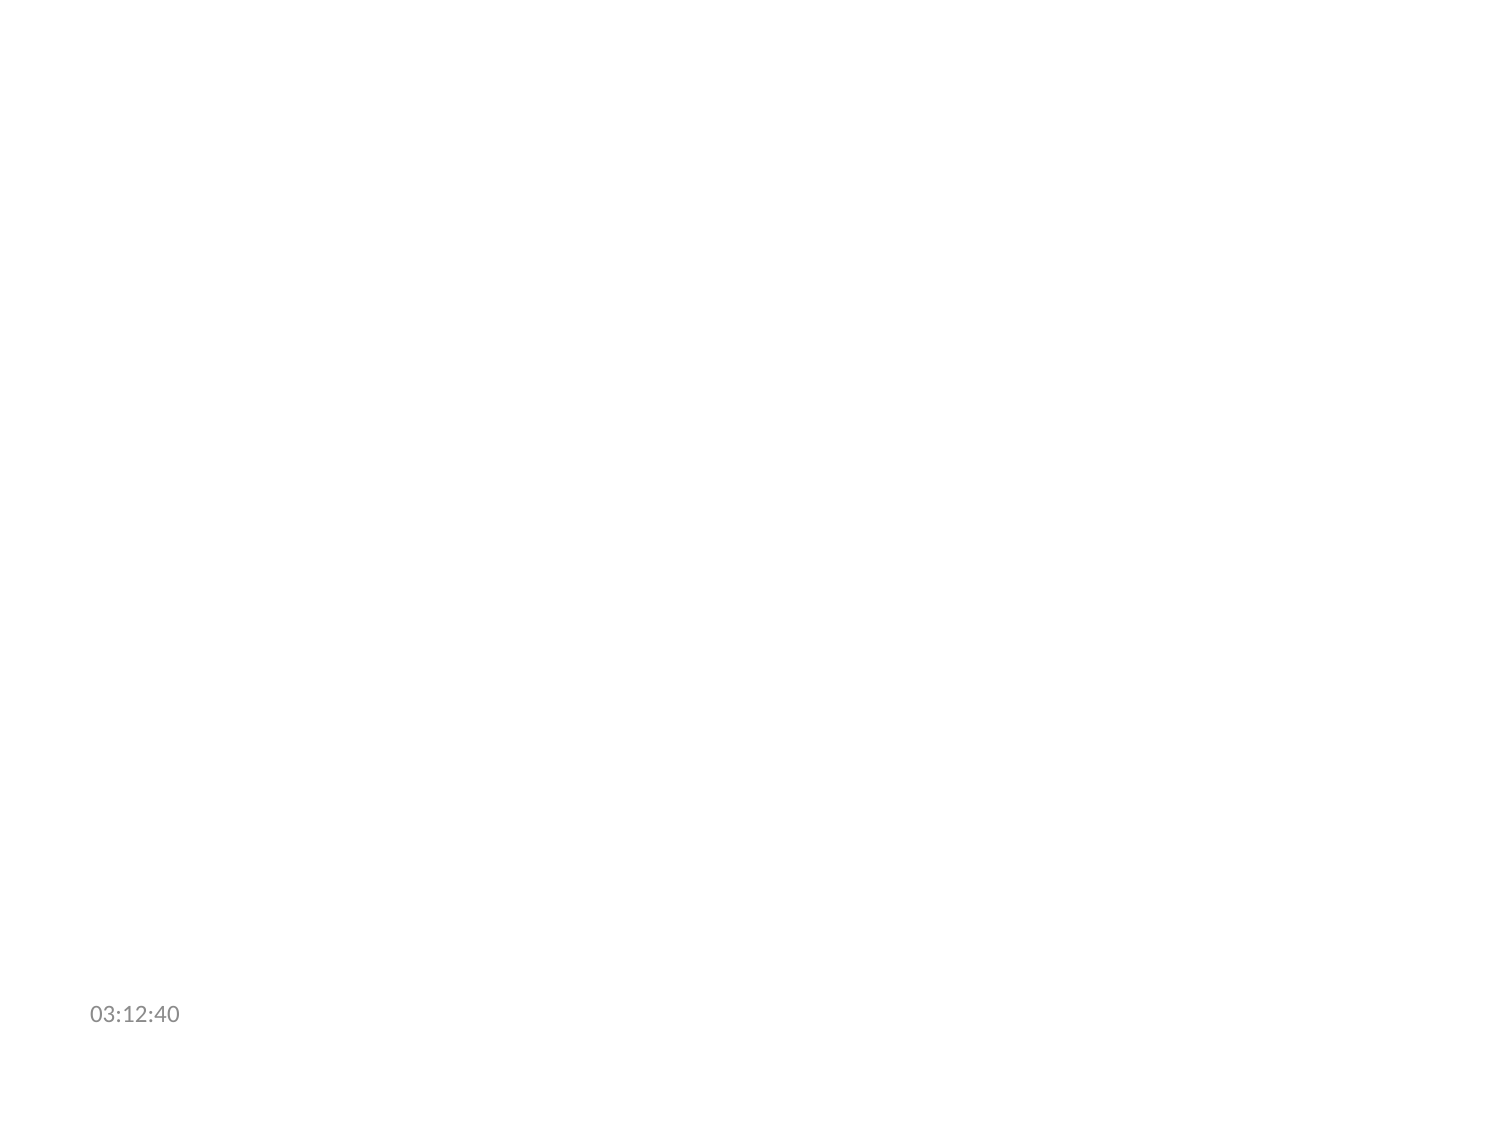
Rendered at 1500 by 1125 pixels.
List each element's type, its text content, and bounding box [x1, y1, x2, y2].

text_box 15:35:09 [75, 982, 425, 1043]
